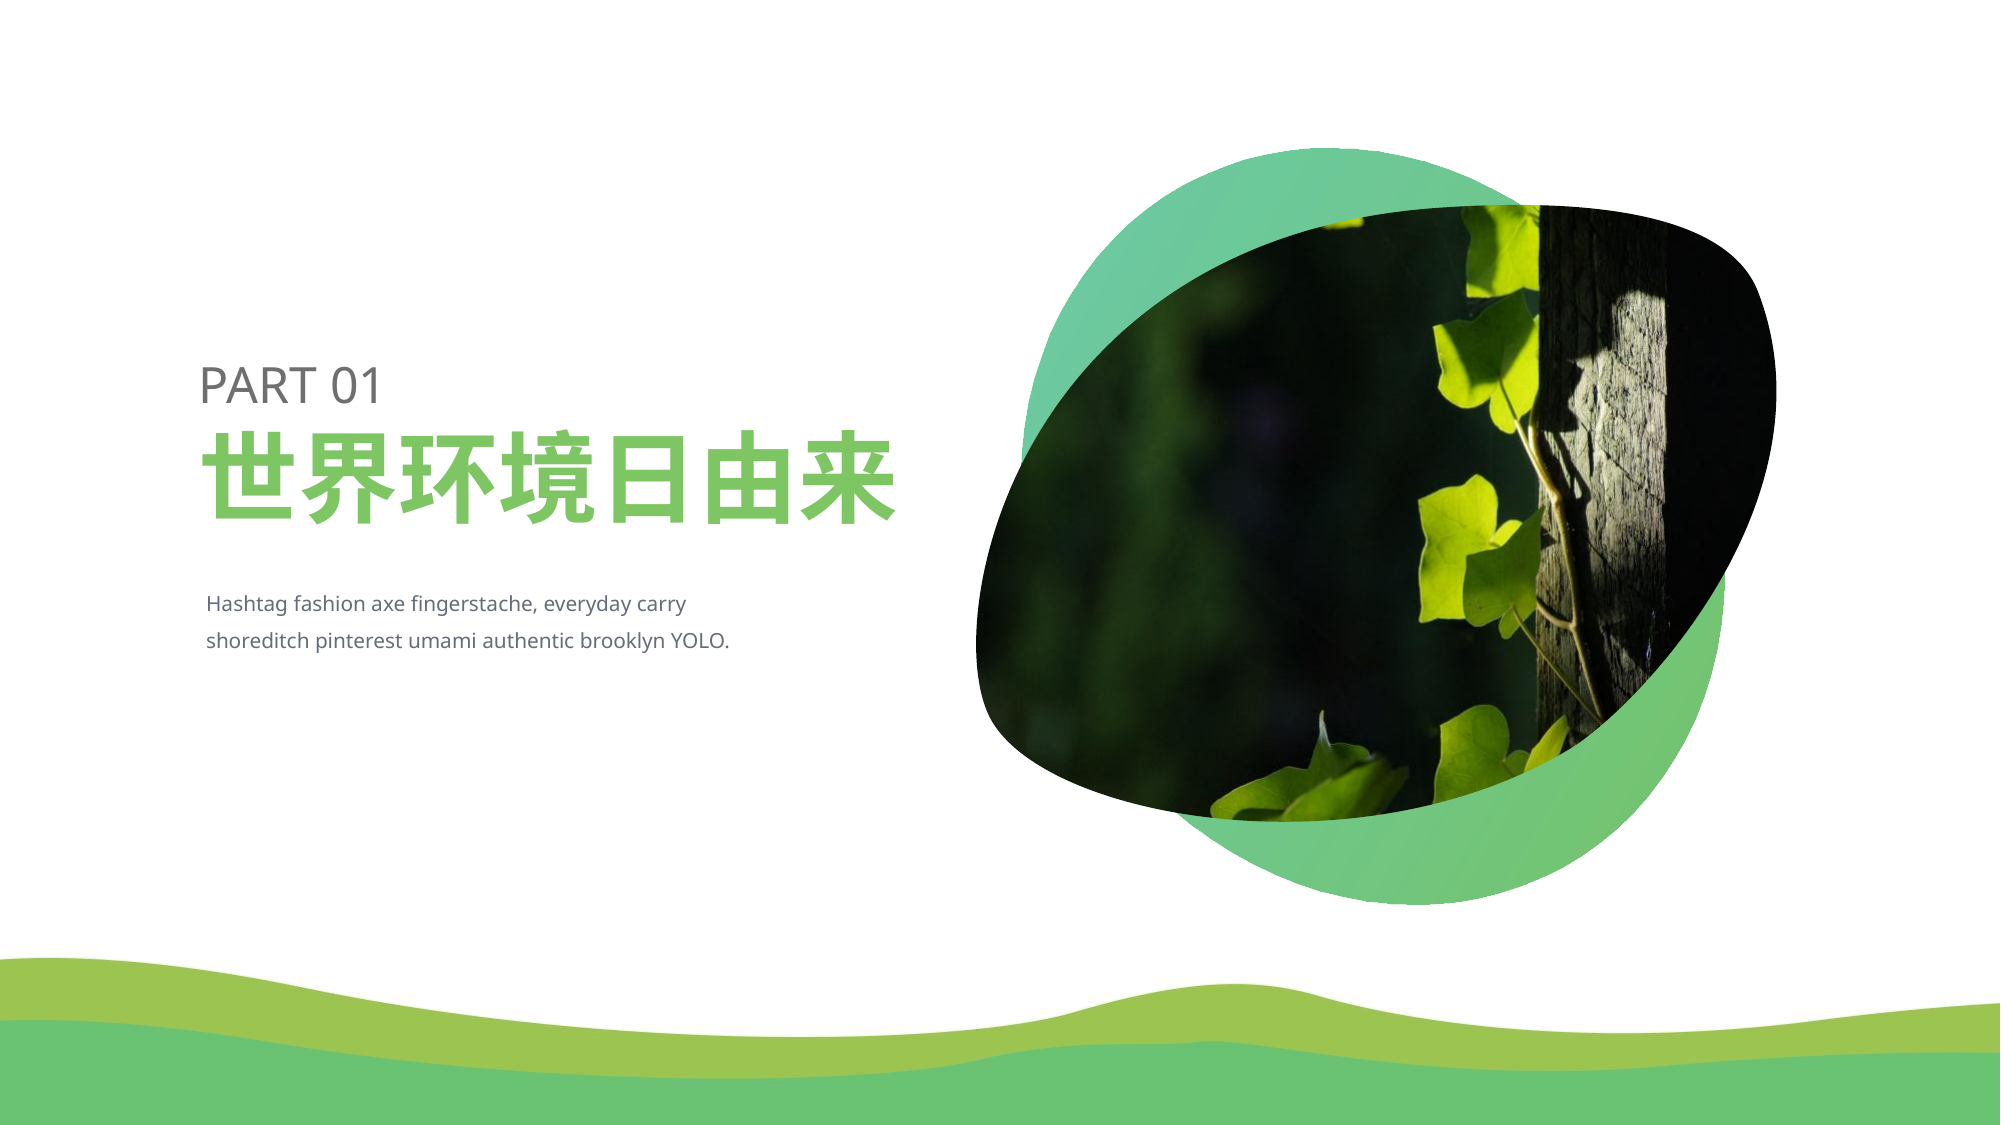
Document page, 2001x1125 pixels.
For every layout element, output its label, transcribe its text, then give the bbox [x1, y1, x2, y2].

text_box 世界环境日由来 [184, 421, 938, 545]
text_box Hashtag fashion axe fingerstache, everyday carry shoreditch pinterest umami authentic brooklyn YOLO. [205, 578, 769, 709]
text_box PART 01 [184, 345, 512, 421]
text_box [1153, 147, 1521, 204]
picture [0, 0, 2000, 1125]
text_box [1187, 822, 1624, 905]
